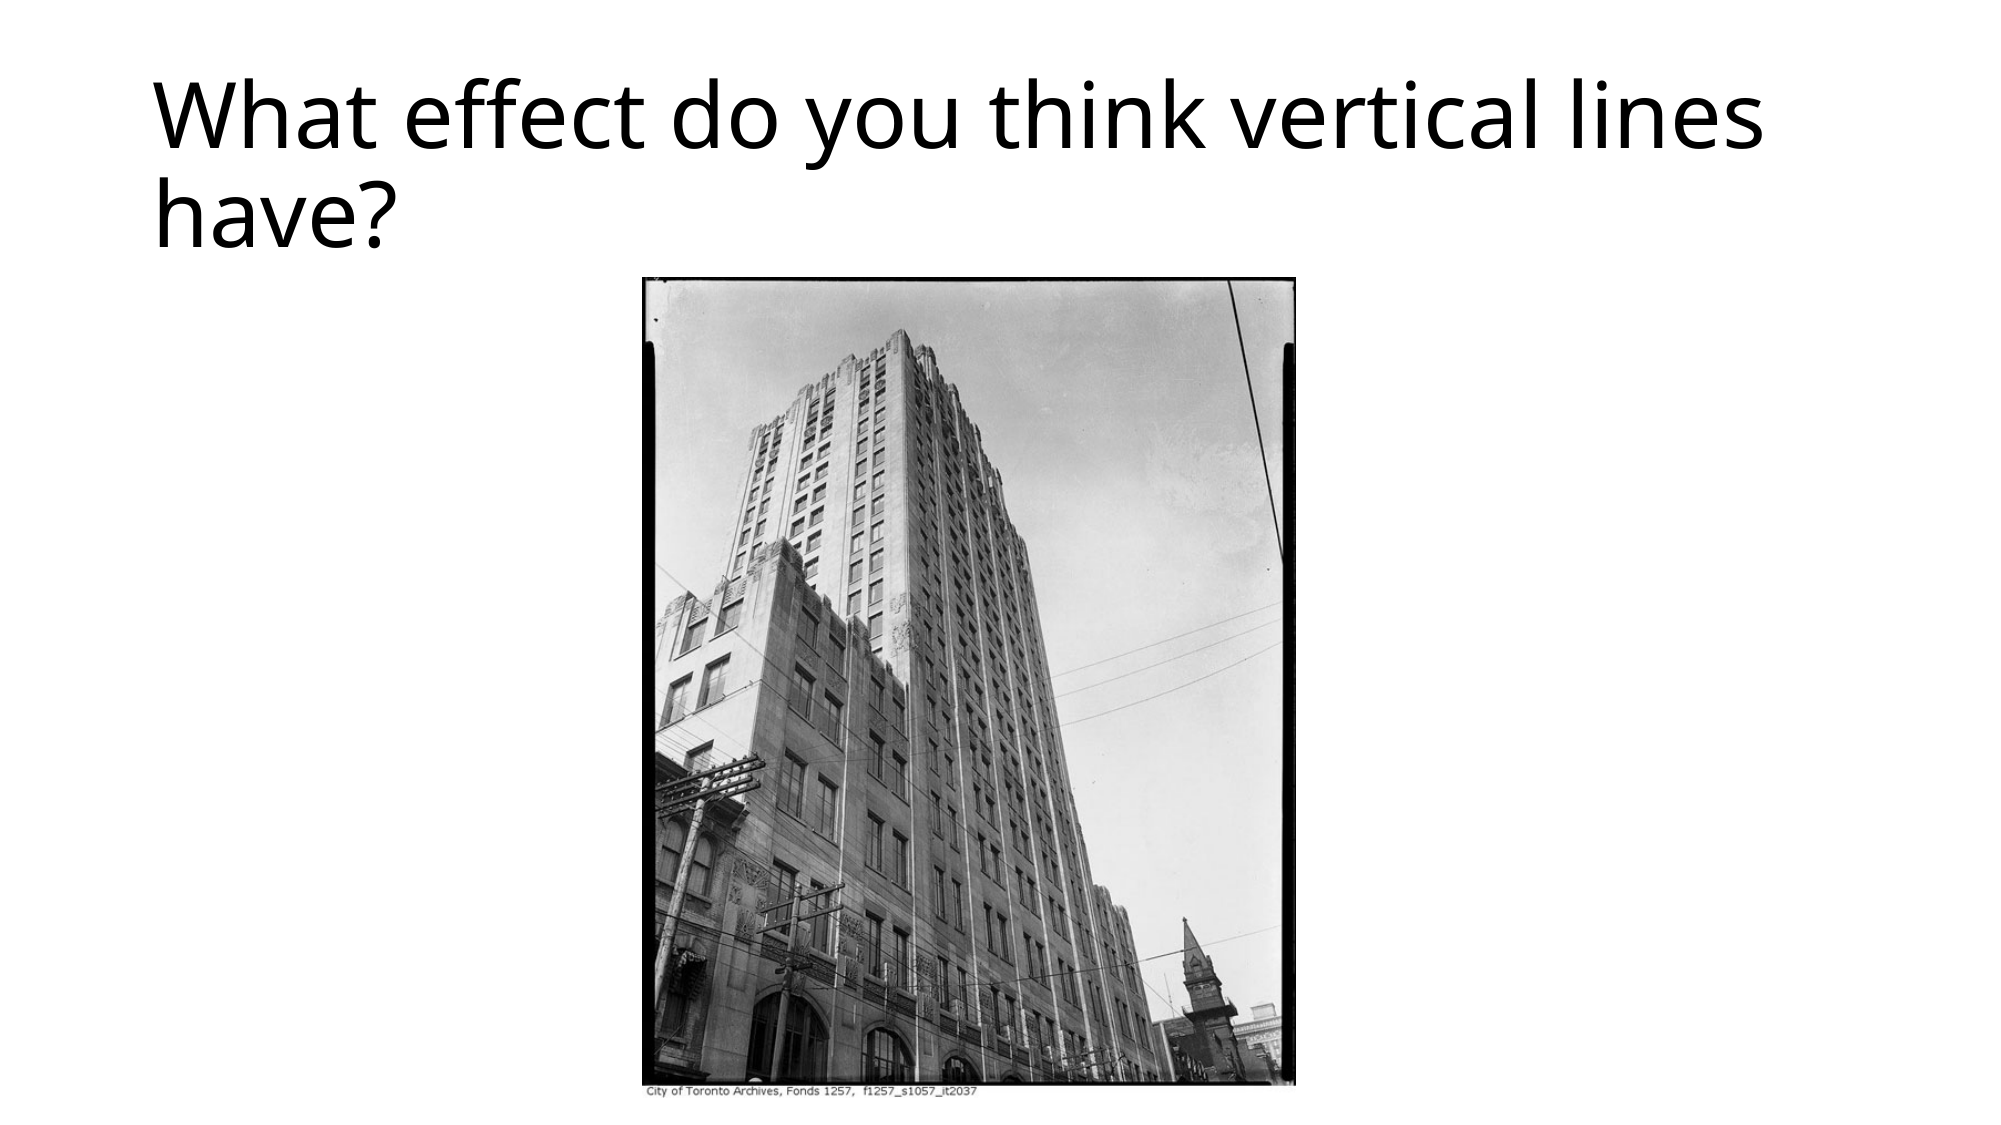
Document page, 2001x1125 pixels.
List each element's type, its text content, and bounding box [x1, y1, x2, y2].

title What effect do you think vertical lines have? [137, 59, 1863, 278]
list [642, 277, 1296, 1098]
